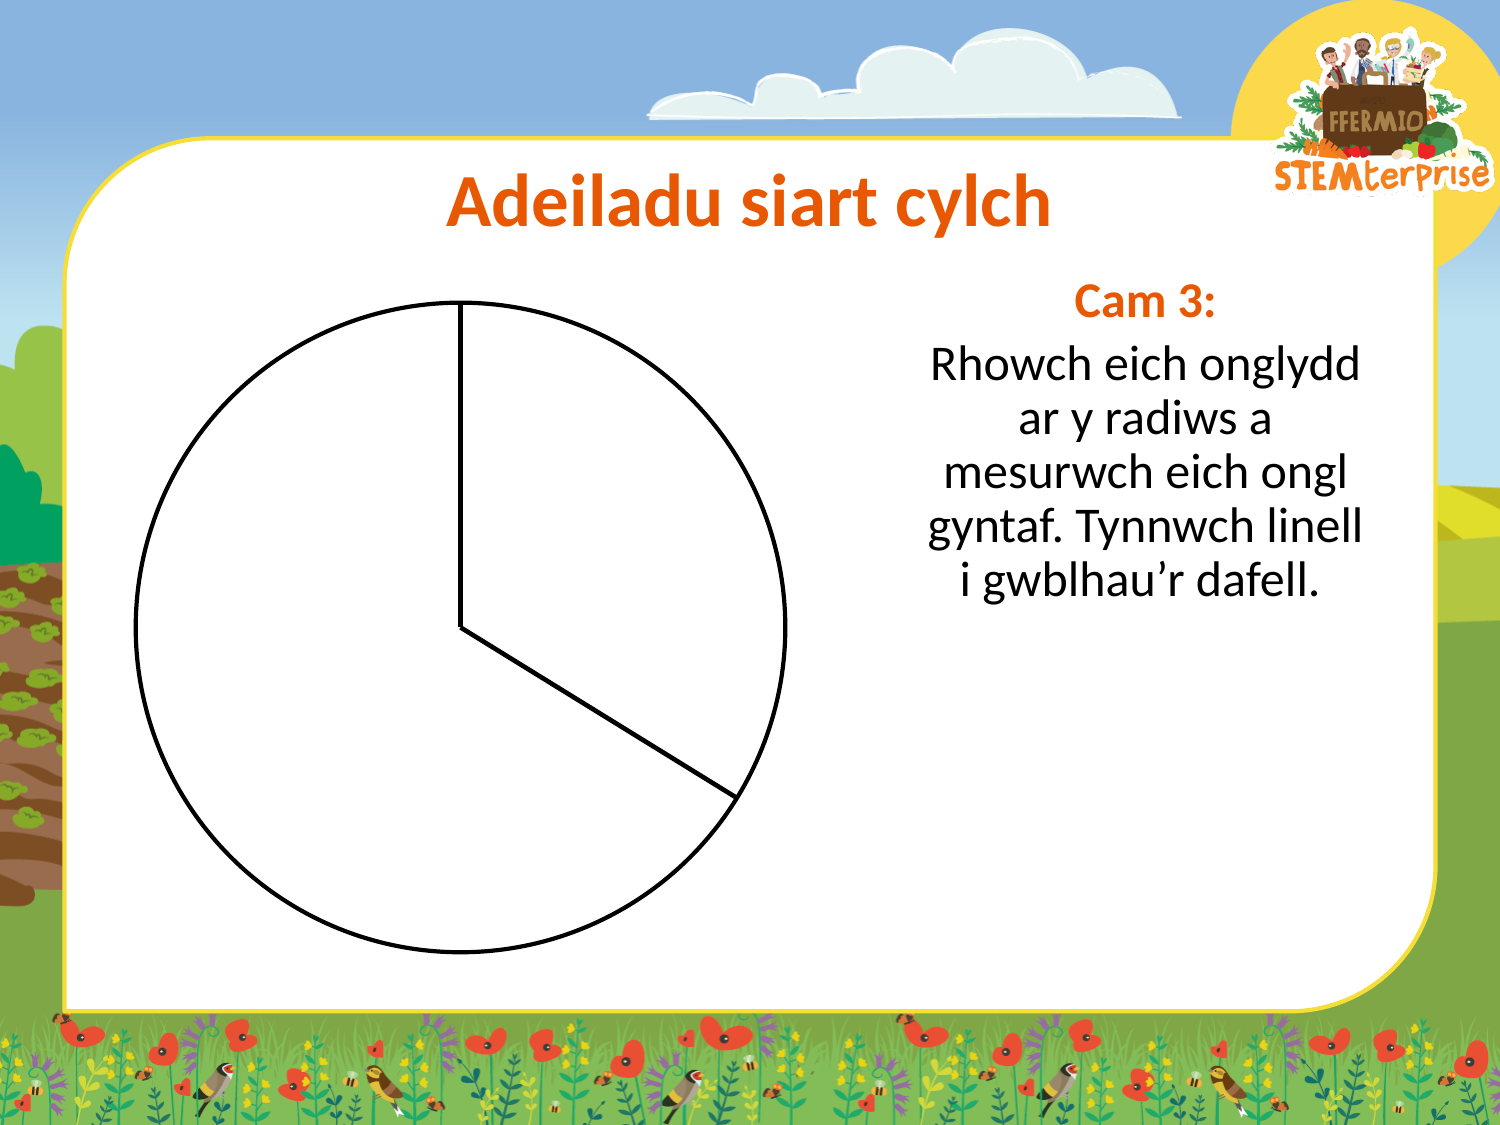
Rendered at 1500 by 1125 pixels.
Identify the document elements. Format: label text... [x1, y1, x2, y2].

title Adeiladu siart cylch [218, 137, 1282, 256]
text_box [460, 627, 739, 799]
list Cam 3: Rhowch eich onglydd ar y radiws a mesurwch eich ongl gyntaf. Tynnwch linell i gwblhau’r dafell. [903, 267, 1388, 965]
picture [0, 0, 1500, 1125]
text_box [133, 300, 788, 955]
